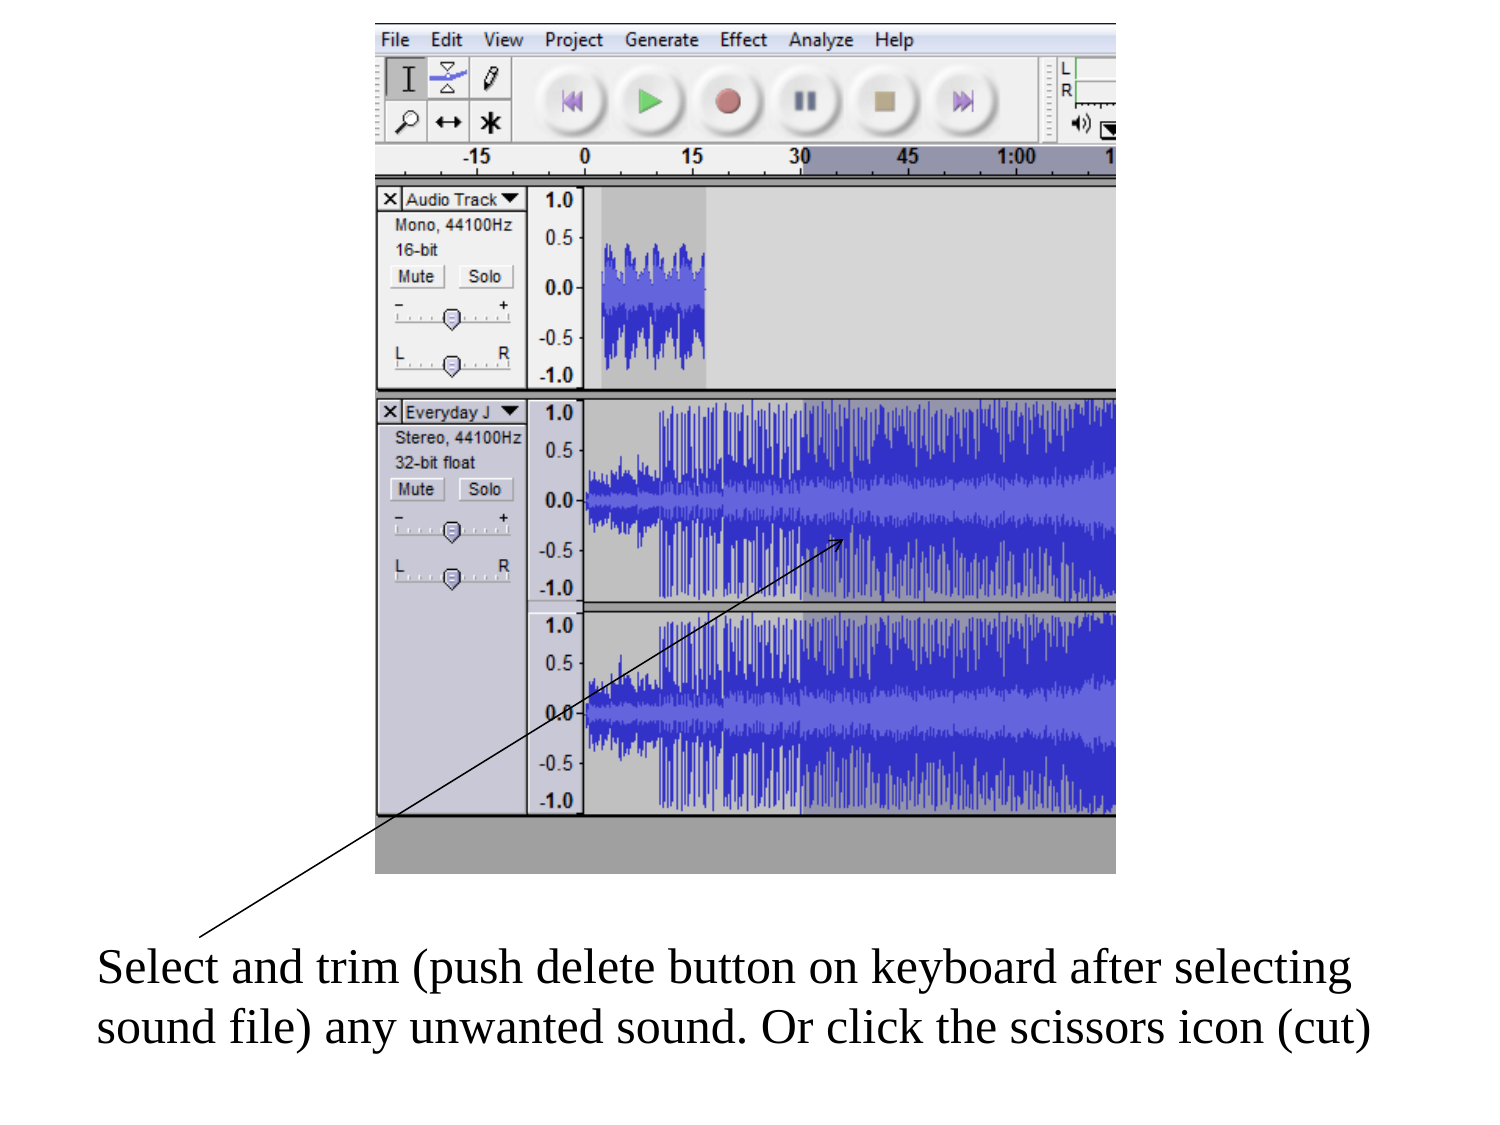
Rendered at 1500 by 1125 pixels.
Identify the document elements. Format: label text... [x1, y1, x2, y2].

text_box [198, 538, 844, 938]
text_box Select and trim (push delete button on keyboard after selecting sound file) any unwanted sound. Or click the scissors icon (cut) [81, 925, 1465, 1061]
picture [374, 23, 1116, 874]
